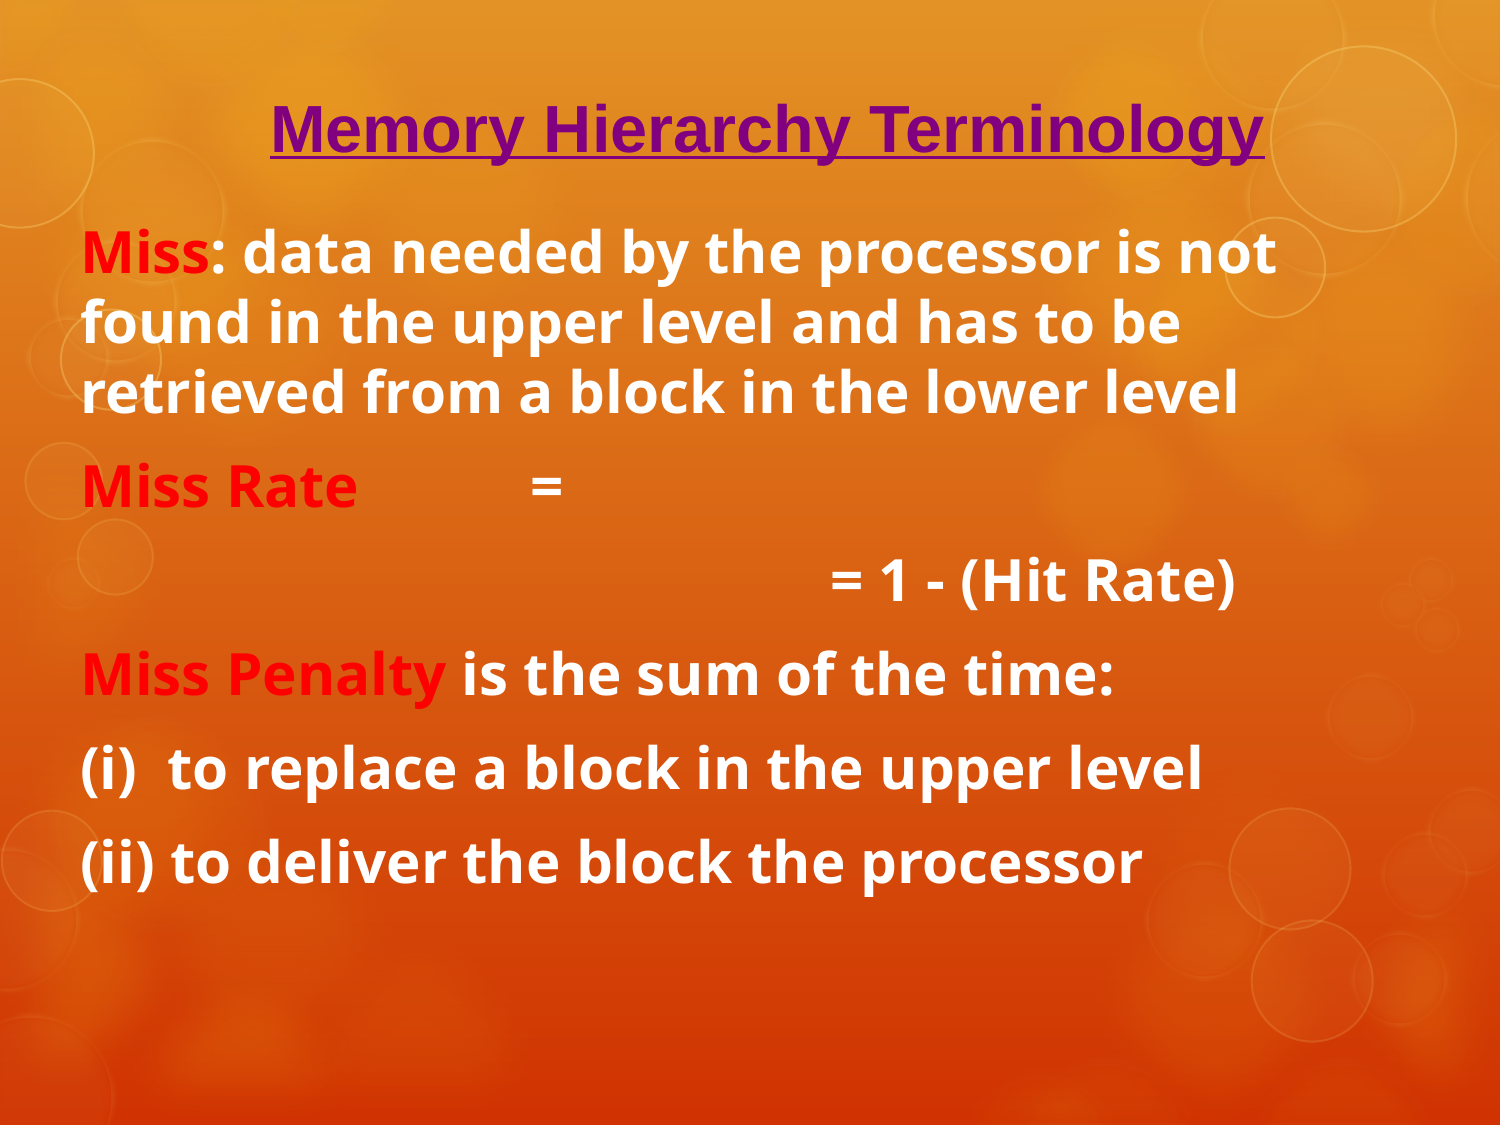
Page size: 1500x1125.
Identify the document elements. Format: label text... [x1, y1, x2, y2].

text_box Memory Hierarchy Terminology [17, 78, 1500, 173]
